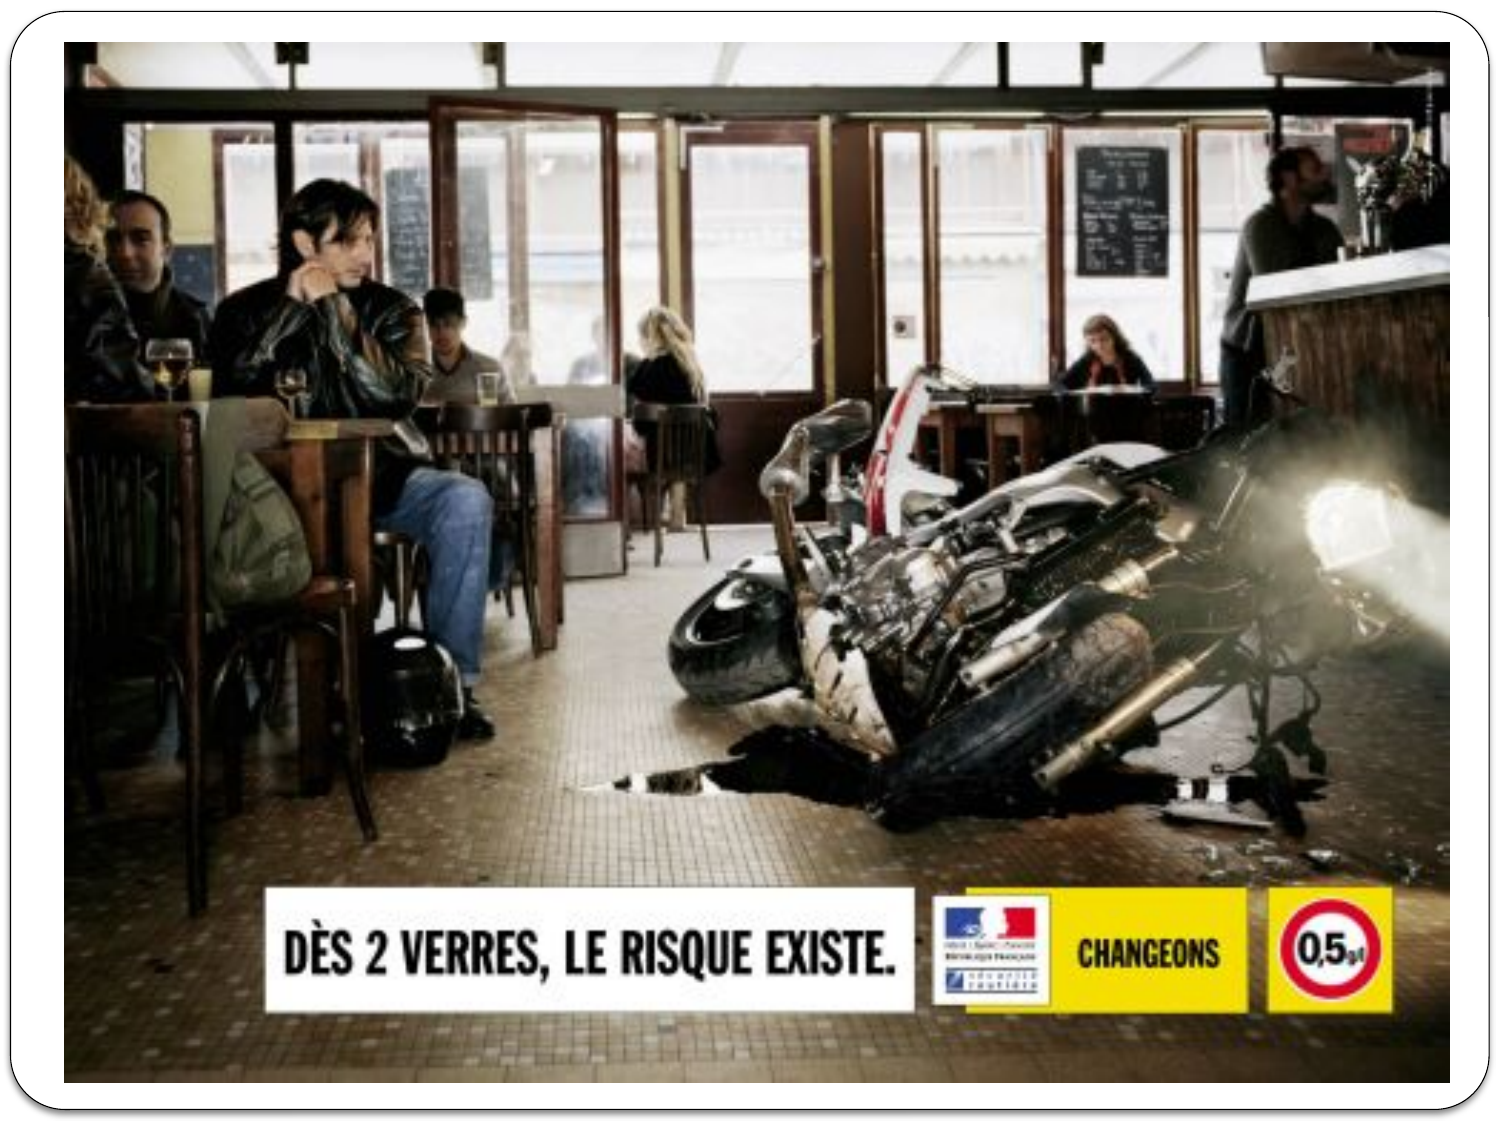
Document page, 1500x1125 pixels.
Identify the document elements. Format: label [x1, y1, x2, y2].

picture [64, 42, 1451, 1083]
